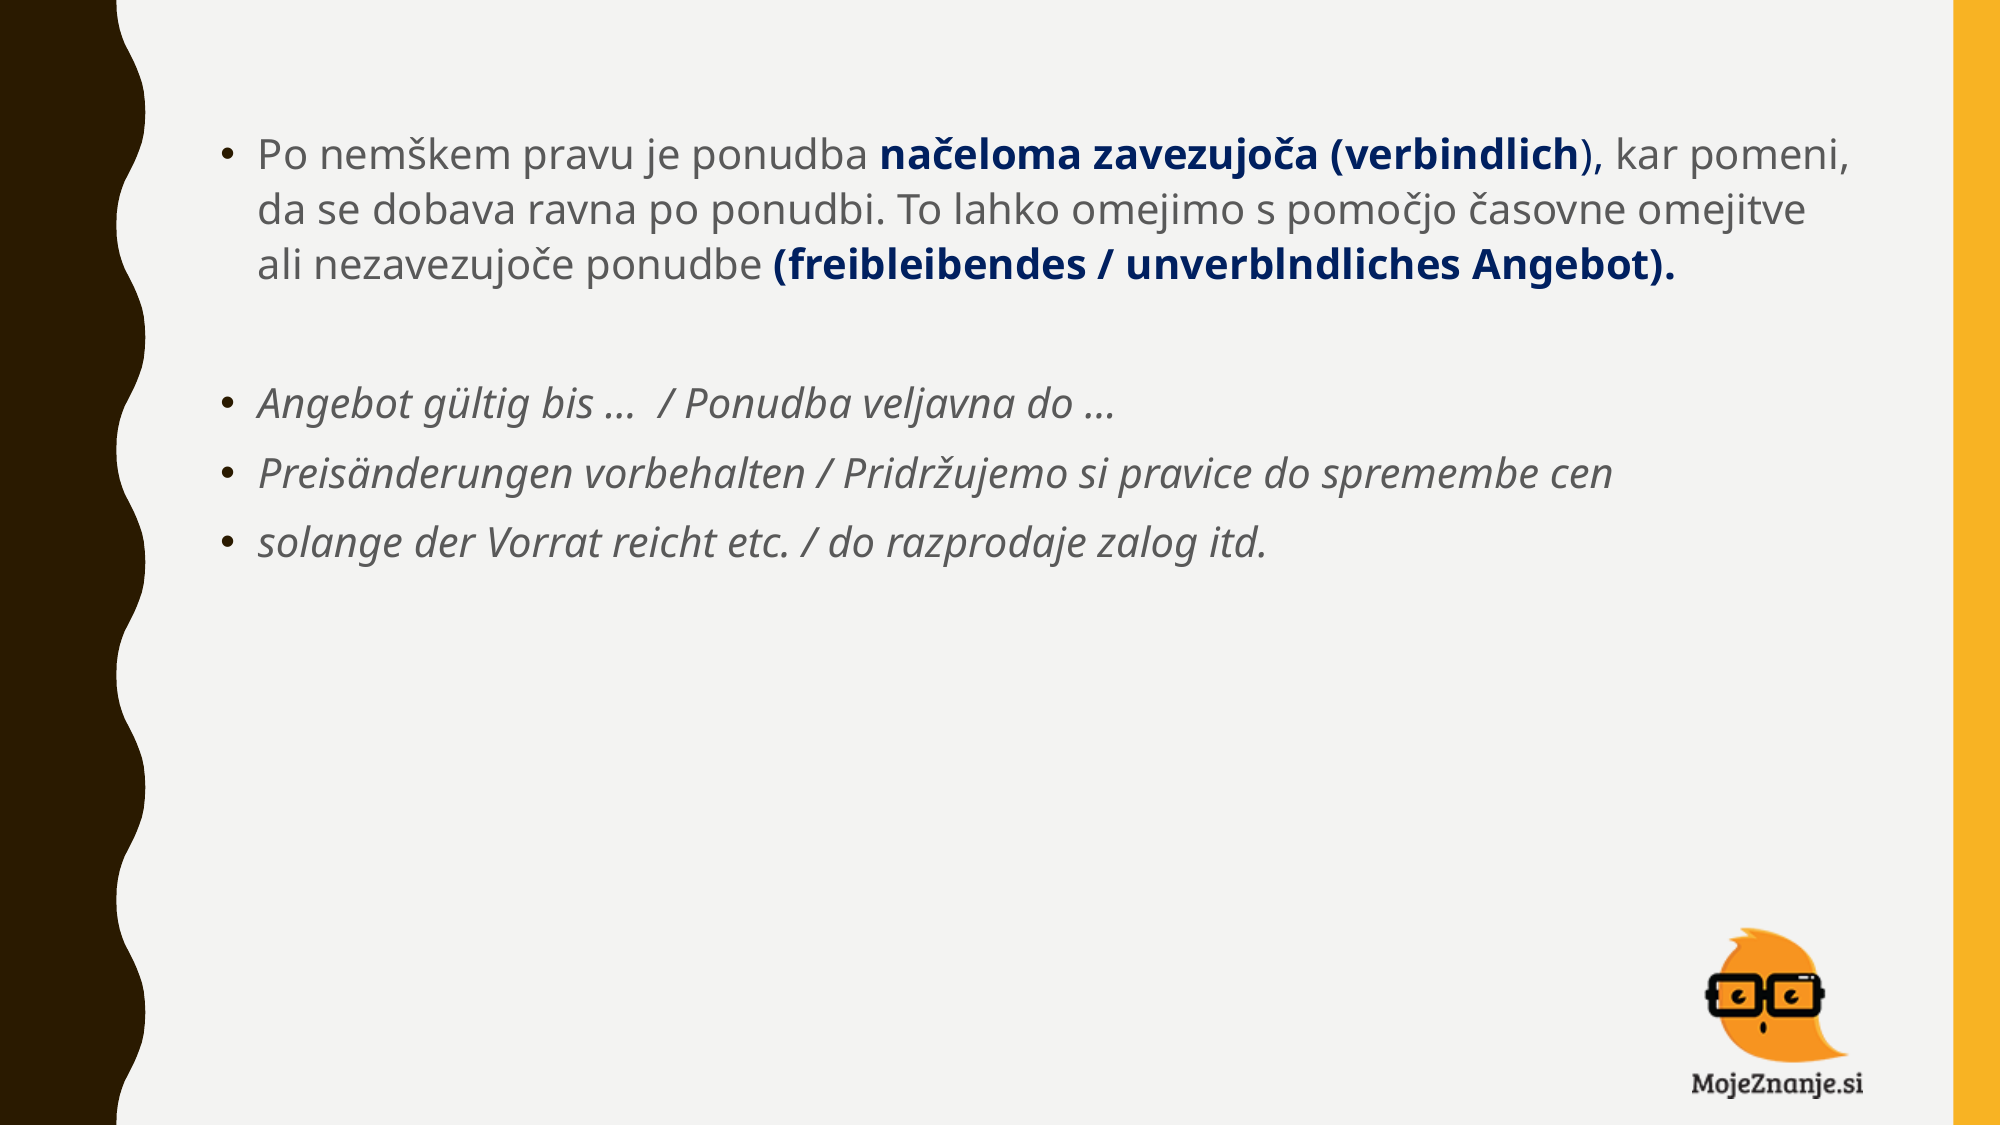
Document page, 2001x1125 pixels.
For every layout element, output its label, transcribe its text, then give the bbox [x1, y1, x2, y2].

list Po nemškem pravu je ponudba načeloma zavezujoča (verbindlich), kar pomeni, da se dobava ravna po ponudbi. To lahko omejimo s pomočjo časovne omejitve ali nezavezujoče ponudbe (freibleibendes / unverblndliches Angebot). Angebot gültig bis … / Ponudba veljavna do … Preisänderungen vorbehalten / Pridržujemo si pravice do spremembe cen solange der Vorrat reicht etc. / do razprodaje zalog itd. [205, 115, 1875, 965]
picture [1692, 965, 1863, 1099]
